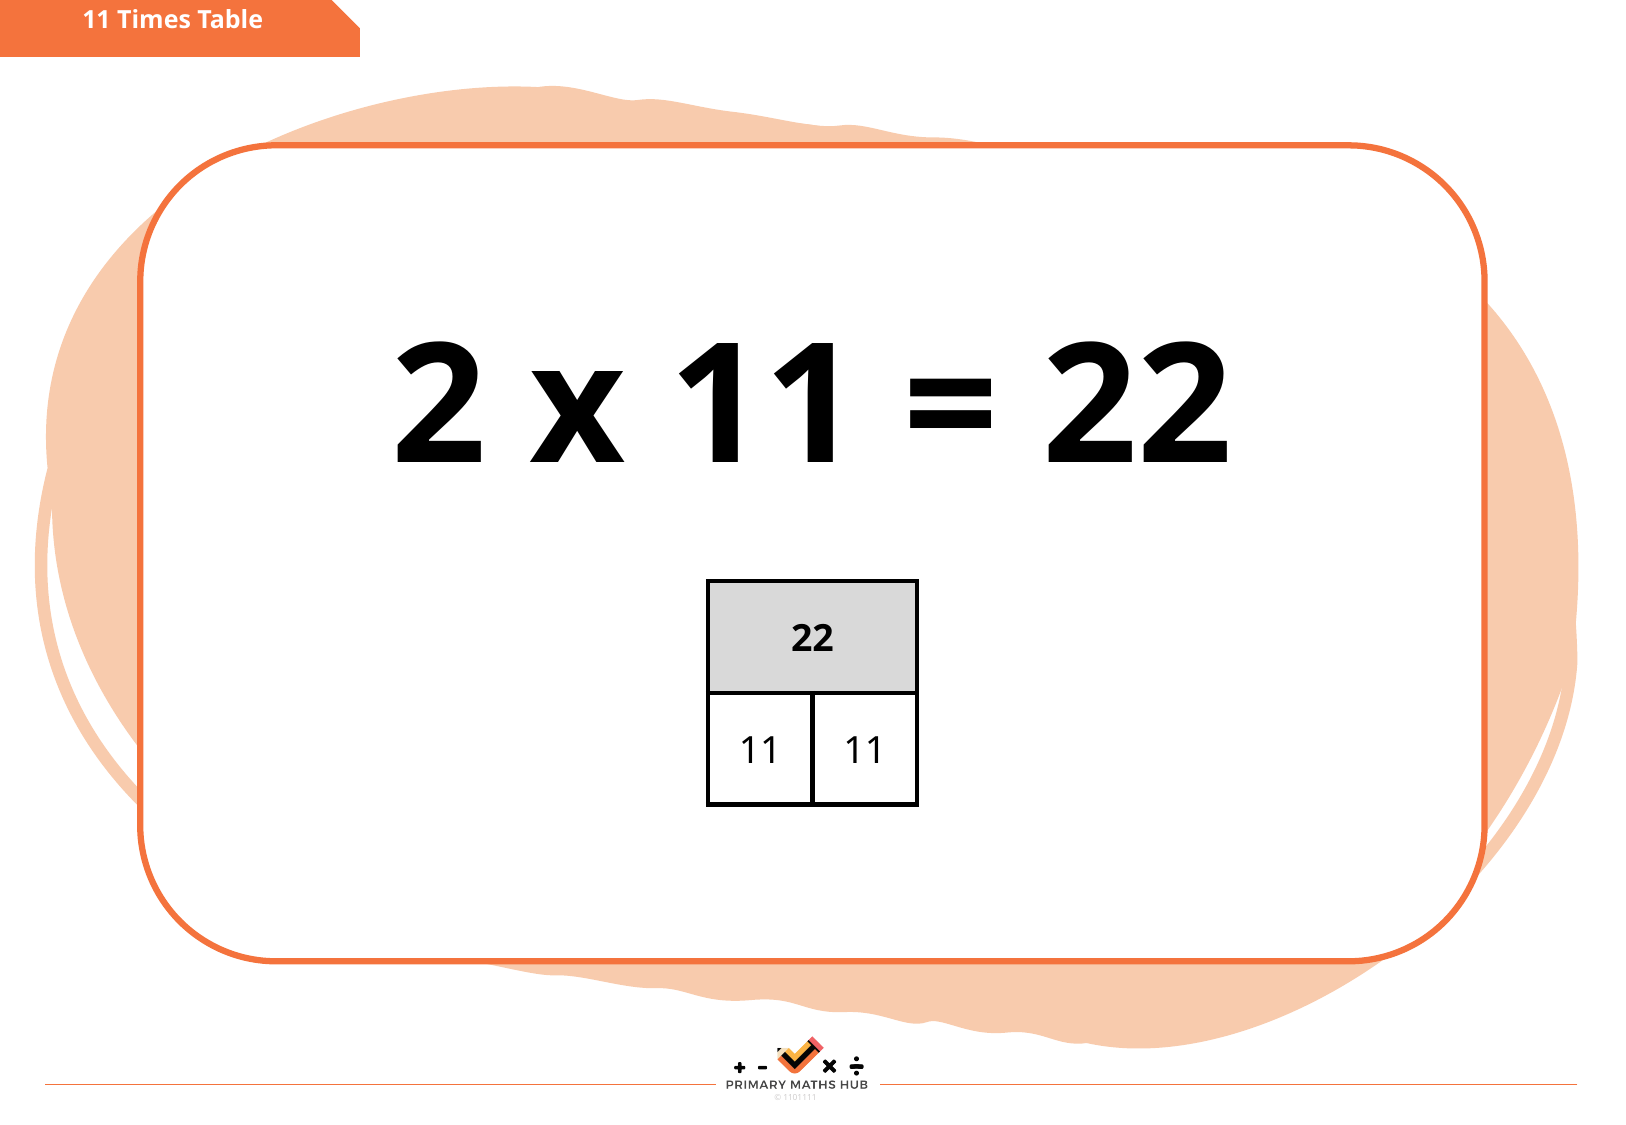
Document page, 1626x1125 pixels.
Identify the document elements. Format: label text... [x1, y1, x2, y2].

table_header 22 [710, 583, 915, 691]
text_box [496, 961, 1373, 1044]
text_box [139, 144, 1486, 963]
text_box 11 Times Table [0, 0, 361, 58]
text_box [1481, 301, 1579, 864]
text_box © 1101111 [720, 1084, 870, 1110]
text_box 2 x 11 = 22 [140, 288, 1485, 503]
picture [722, 1034, 872, 1094]
text_box [273, 91, 956, 144]
table_cell 11 [815, 695, 915, 802]
text_box [39, 211, 158, 800]
table_cell 11 [710, 695, 810, 802]
